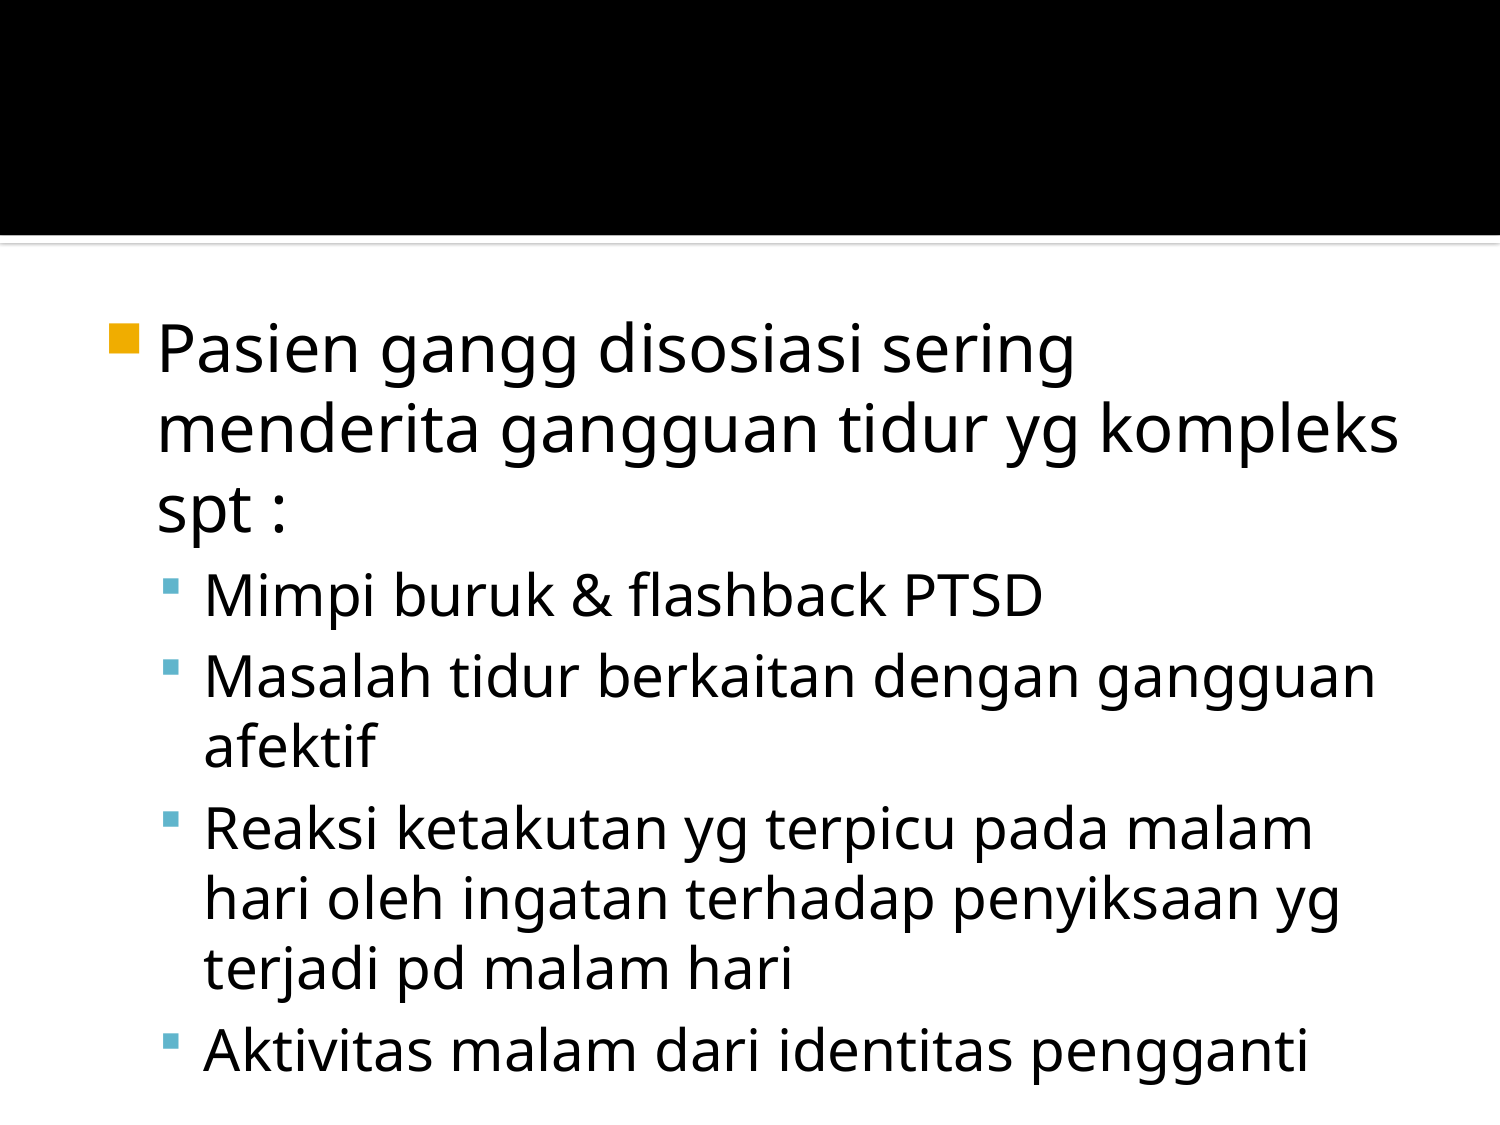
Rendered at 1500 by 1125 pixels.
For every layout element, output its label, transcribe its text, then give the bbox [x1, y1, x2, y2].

list Pasien gangg disosiasi sering menderita gangguan tidur yg kompleks spt : Mimpi buruk & flashback PTSD Masalah tidur berkaitan dengan gangguan afektif Reaksi ketakutan yg terpicu pada malam hari oleh ingatan terhadap penyiksaan yg terjadi pd malam hari Aktivitas malam dari identitas pengganti [75, 291, 1425, 1050]
